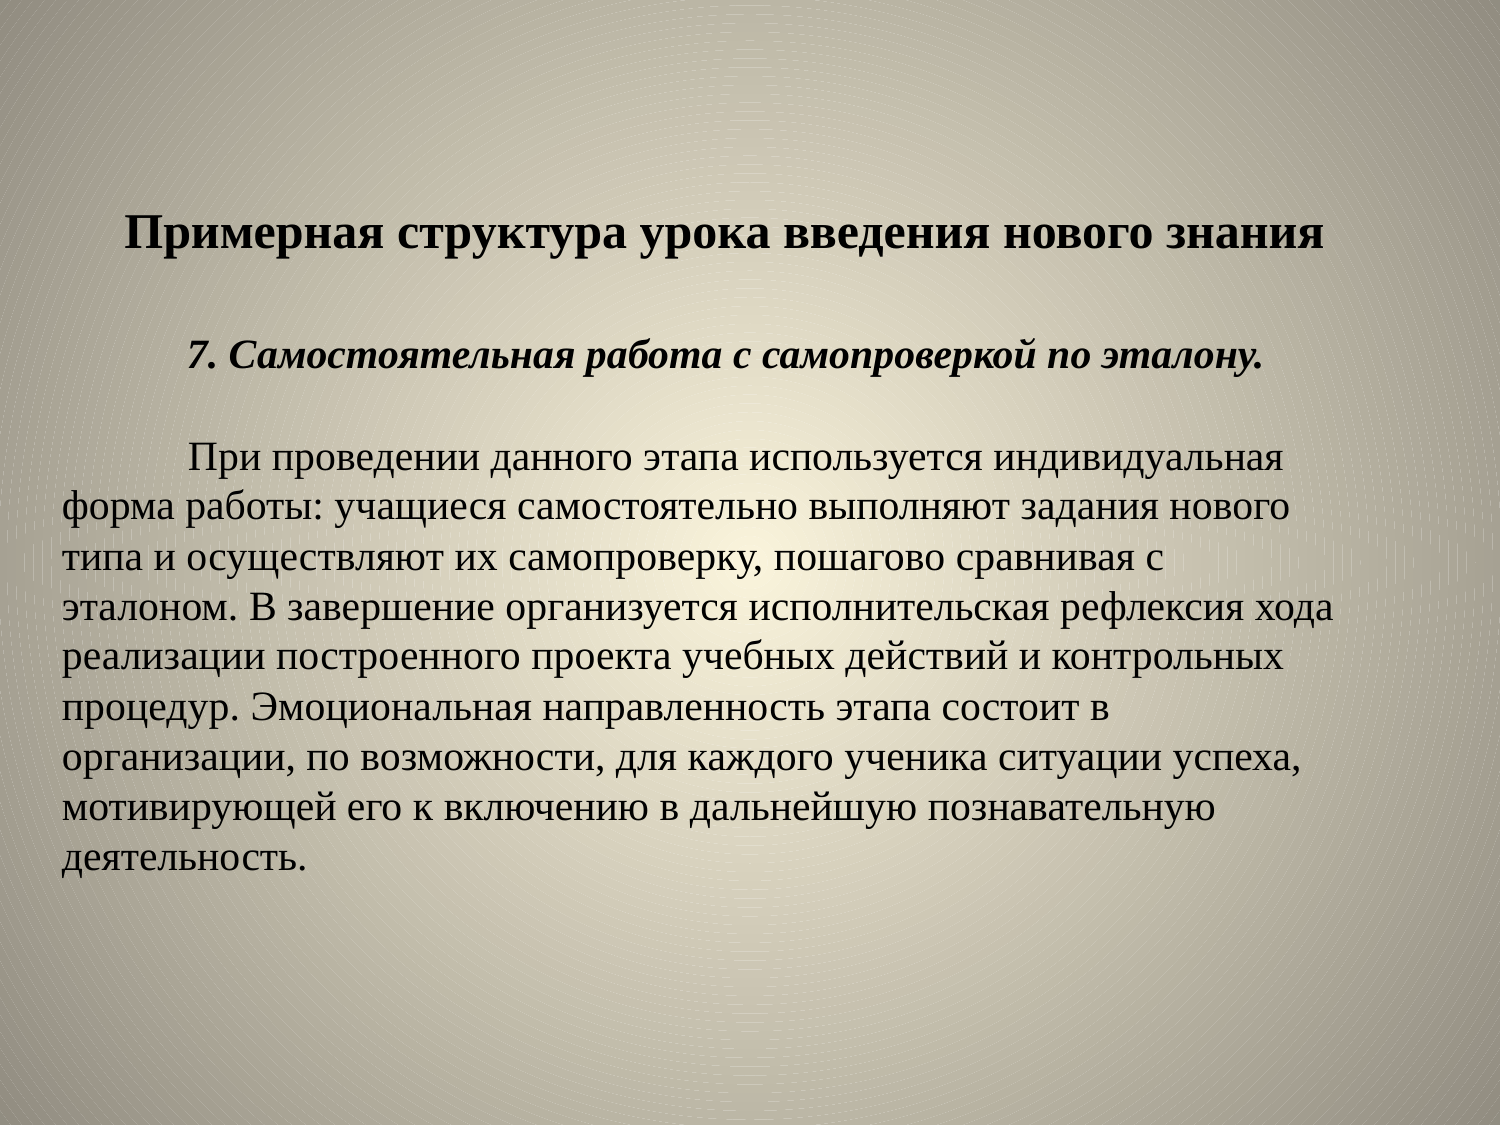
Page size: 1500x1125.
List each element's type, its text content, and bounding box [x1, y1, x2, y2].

text_box Примерная структура урока введения нового знания 7. Самостоятельная работа с самопроверкой по эталону. При проведении данного этапа используется индивидуальная форма работы: учащиеся самостоятельно выполняют задания нового типа и осуществляют их самопроверку, пошагово сравнивая с эталоном. В завершение организуется исполнительская рефлексия хода реализации построенного проекта учебных действий и контрольных процедур. Эмоциональная направленность этапа состоит в организации, по возможности, для каждого ученика ситуации успеха, мотивирующей его к включению в дальнейшую познавательную деятельность. [46, 190, 1360, 886]
